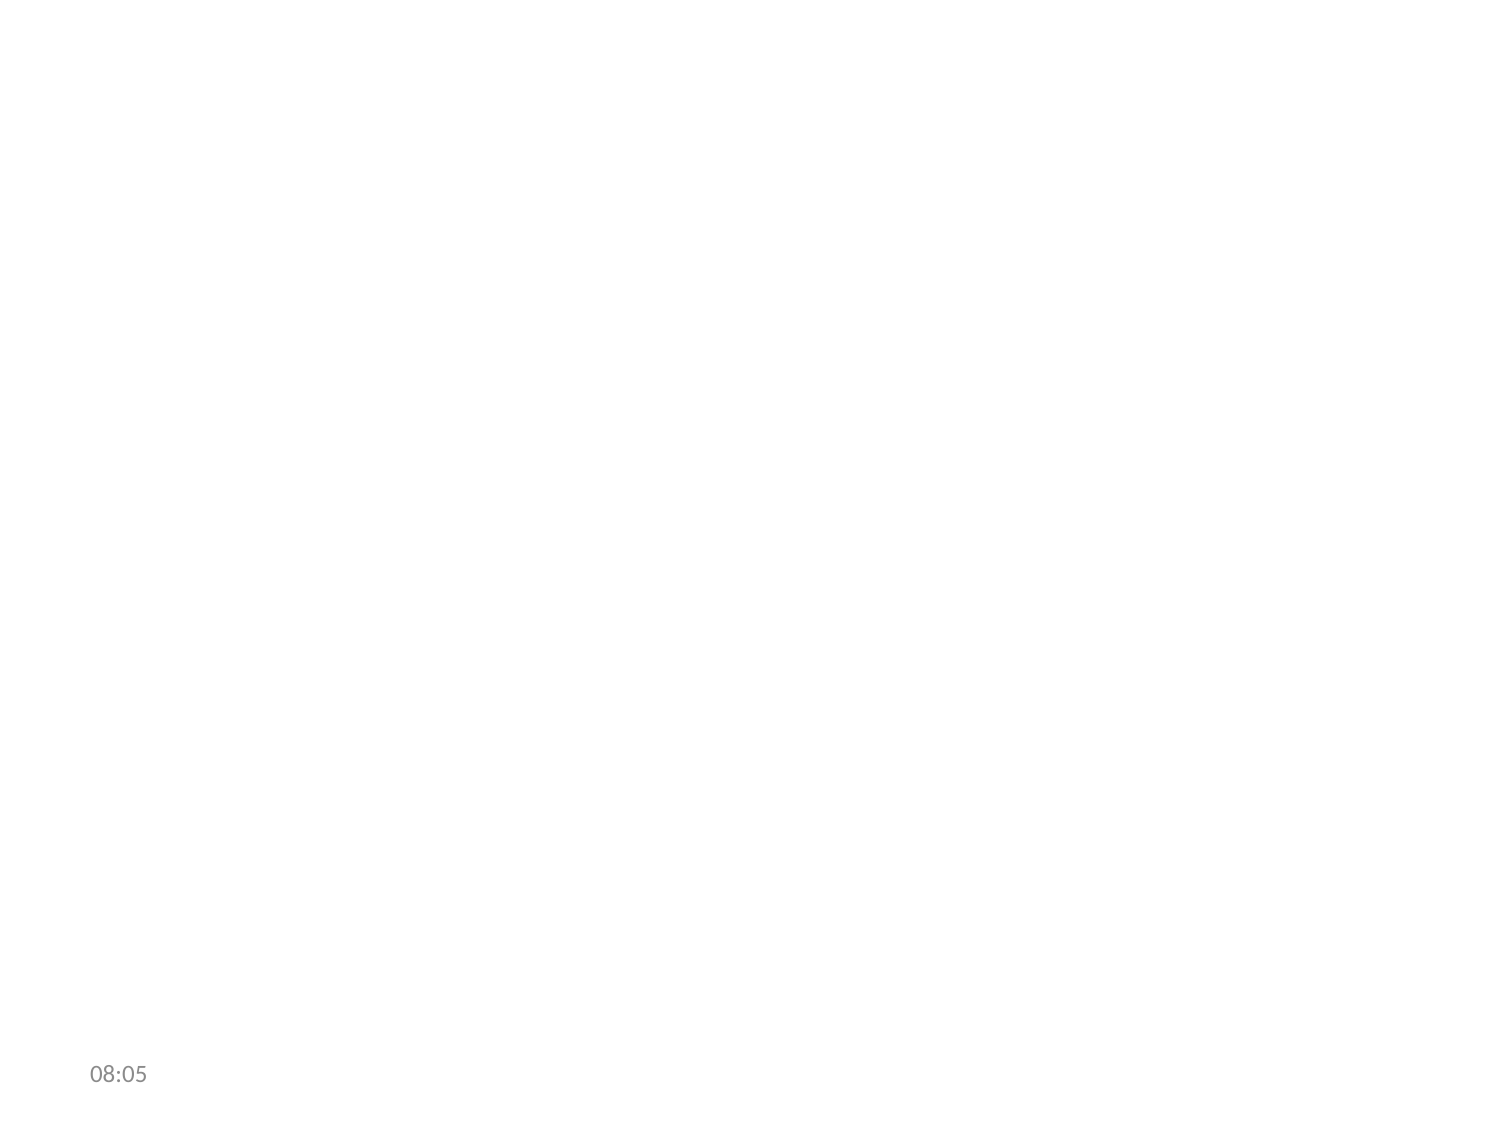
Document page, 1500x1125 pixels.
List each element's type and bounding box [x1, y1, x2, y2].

slide_number [75, 1042, 425, 1103]
